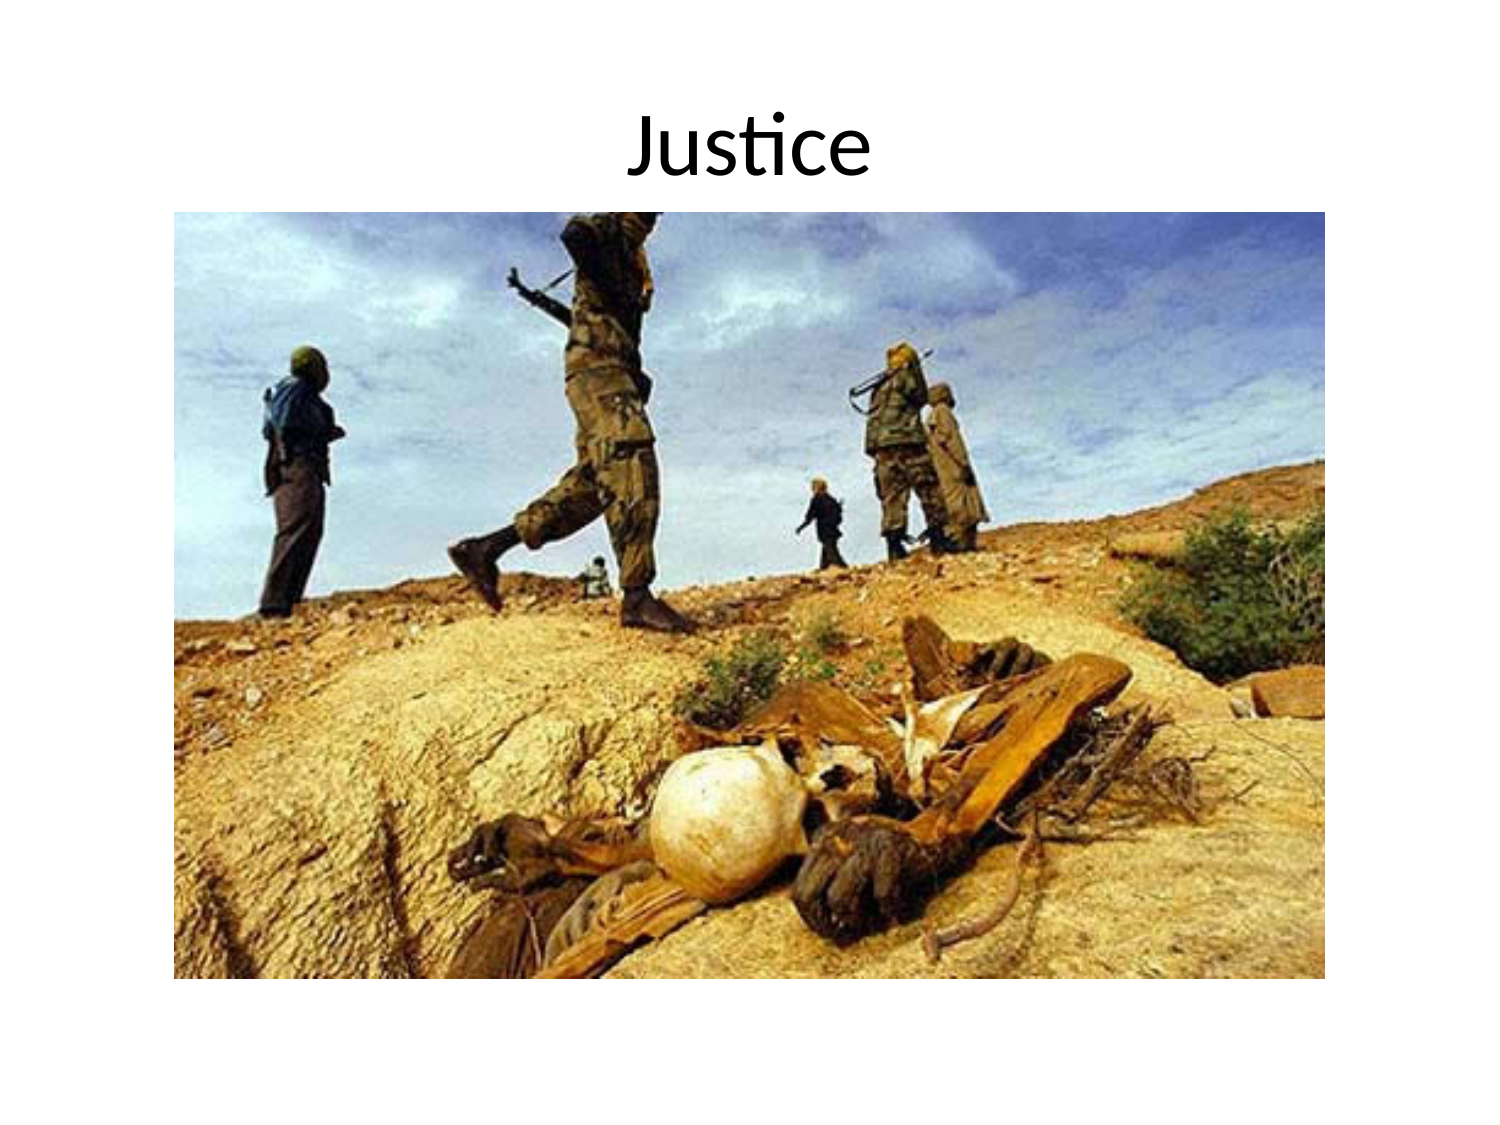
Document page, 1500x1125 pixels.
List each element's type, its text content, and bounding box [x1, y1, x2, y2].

picture [174, 212, 1326, 979]
title Justice [75, 45, 1425, 233]
